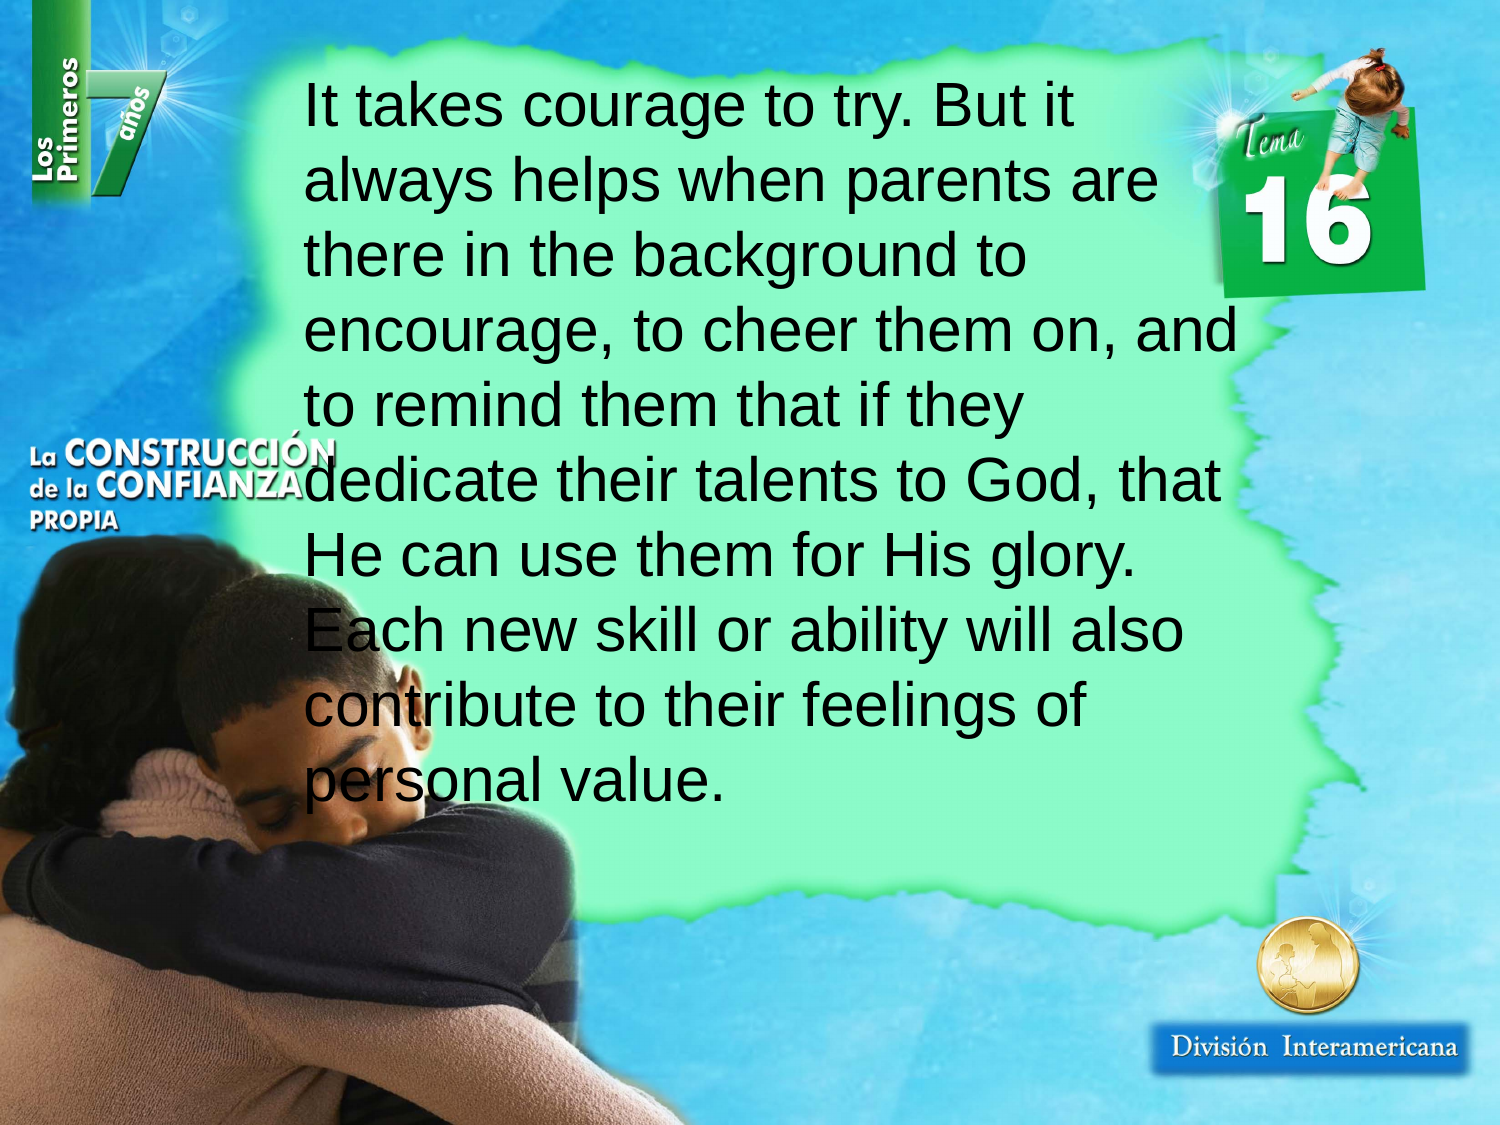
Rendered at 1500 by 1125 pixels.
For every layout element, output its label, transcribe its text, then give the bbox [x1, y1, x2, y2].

picture [0, 0, 1500, 1125]
text_box It takes courage to try. But it always helps when parents are there in the background to encourage, to cheer them on, and to remind them that if they dedicate their talents to God, that He can use them for His glory. Each new skill or ability will also contribute to their feelings of personal value. [289, 56, 1282, 821]
